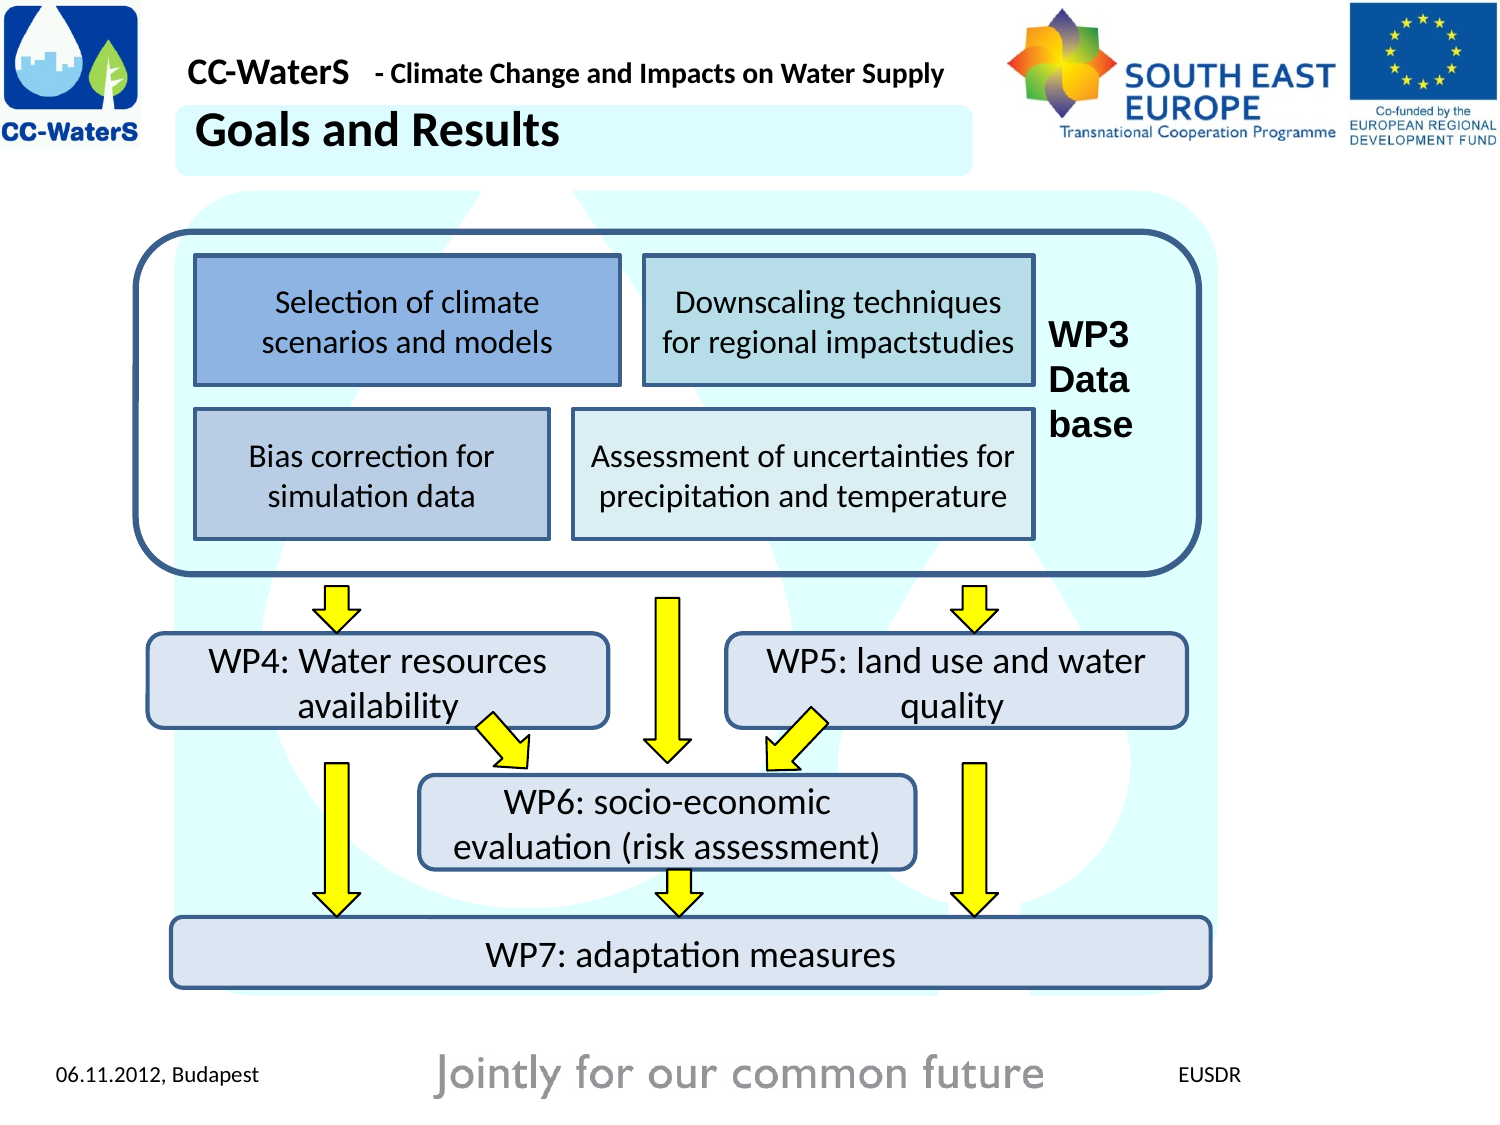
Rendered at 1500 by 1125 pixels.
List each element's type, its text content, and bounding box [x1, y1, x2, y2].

picture [1347, 0, 1500, 148]
text_box [311, 761, 363, 919]
text_box WP6: socio-economic evaluation (risk assessment) [417, 772, 918, 872]
text_box [641, 595, 694, 766]
text_box [948, 761, 1001, 919]
text_box WP5: land use and water quality [724, 631, 1190, 730]
picture [0, 0, 141, 149]
text_box WP4: Water resources availability [145, 631, 611, 730]
text_box WP7: adaptation measures [168, 914, 1213, 990]
text_box Downscaling techniques for regional impactstudies [642, 253, 1036, 387]
text_box Goals and Results [180, 89, 576, 165]
text_box [473, 709, 532, 771]
text_box [653, 867, 705, 920]
text_box [764, 704, 831, 773]
text_box WP3 Data base [1033, 302, 1187, 453]
text_box Assessment of uncertainties for precipitation and temperature [571, 407, 1036, 541]
picture [1007, 8, 1336, 141]
text_box [311, 584, 363, 636]
text_box Selection of climate scenarios and models [193, 253, 622, 387]
text_box [948, 584, 1001, 636]
text_box [133, 229, 1202, 577]
text_box Bias correction for simulation data [193, 407, 551, 541]
picture [433, 1054, 1043, 1099]
